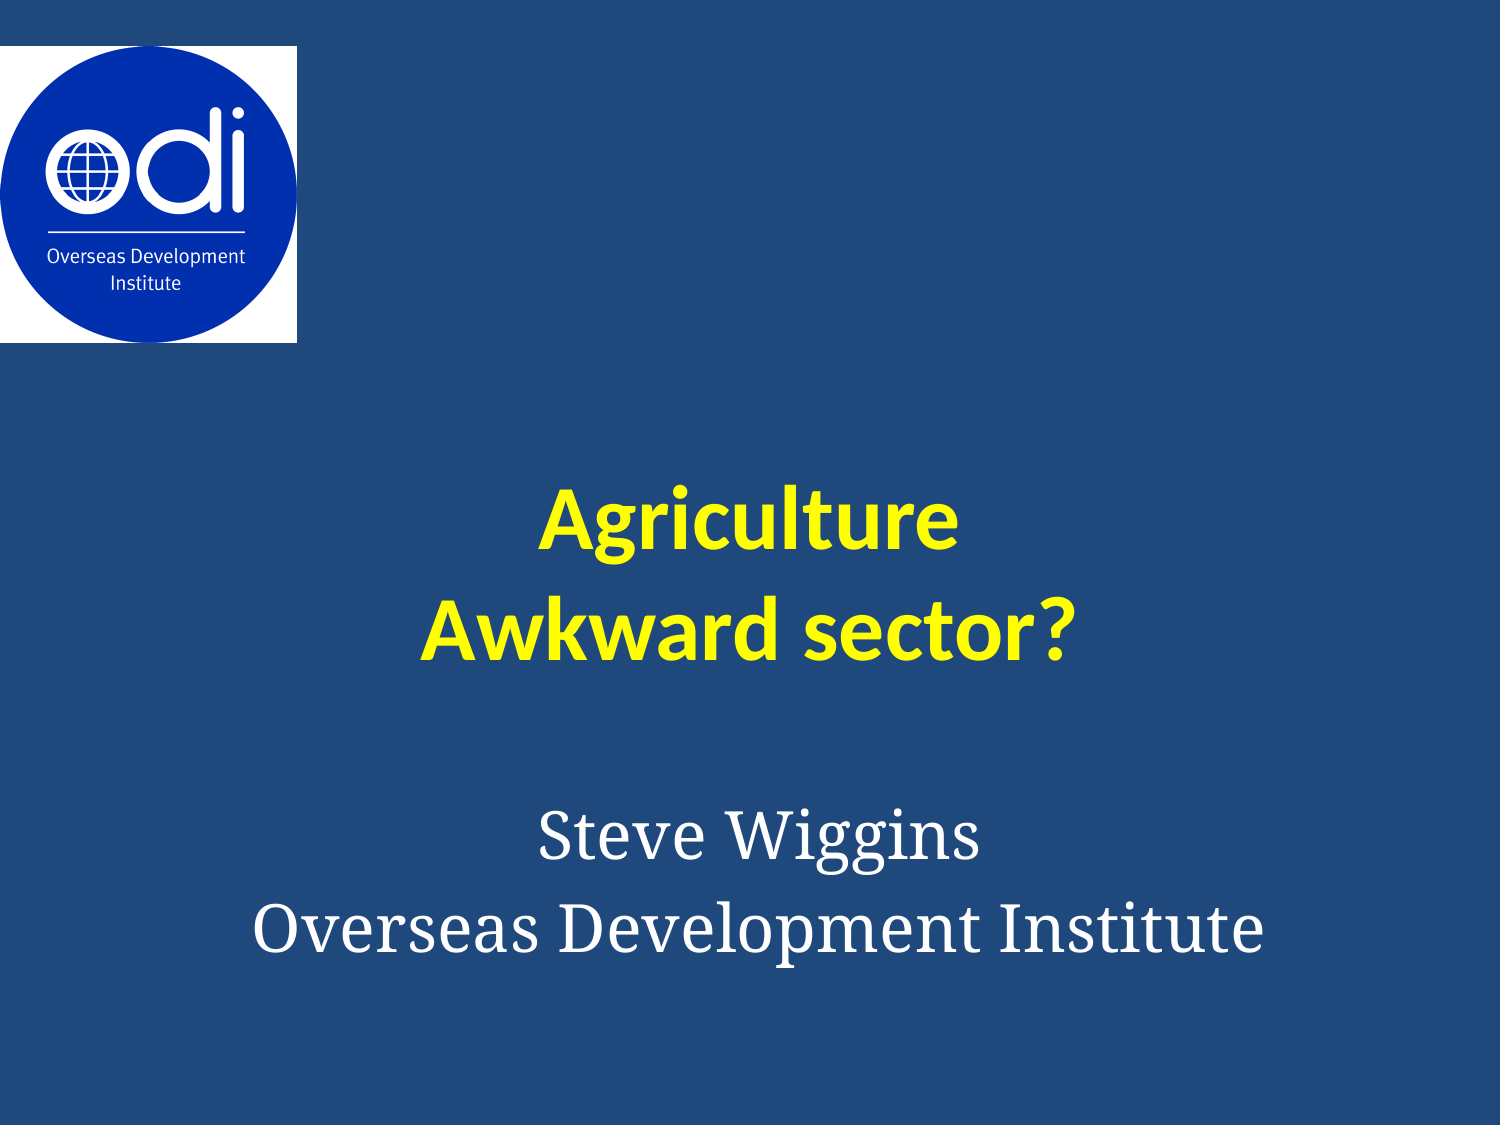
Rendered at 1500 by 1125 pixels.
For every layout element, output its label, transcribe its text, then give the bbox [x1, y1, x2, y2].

picture [0, 46, 297, 344]
title Agriculture Awkward sector? [112, 363, 1388, 774]
subtitle Steve Wiggins Overseas Development Institute [234, 784, 1285, 1073]
